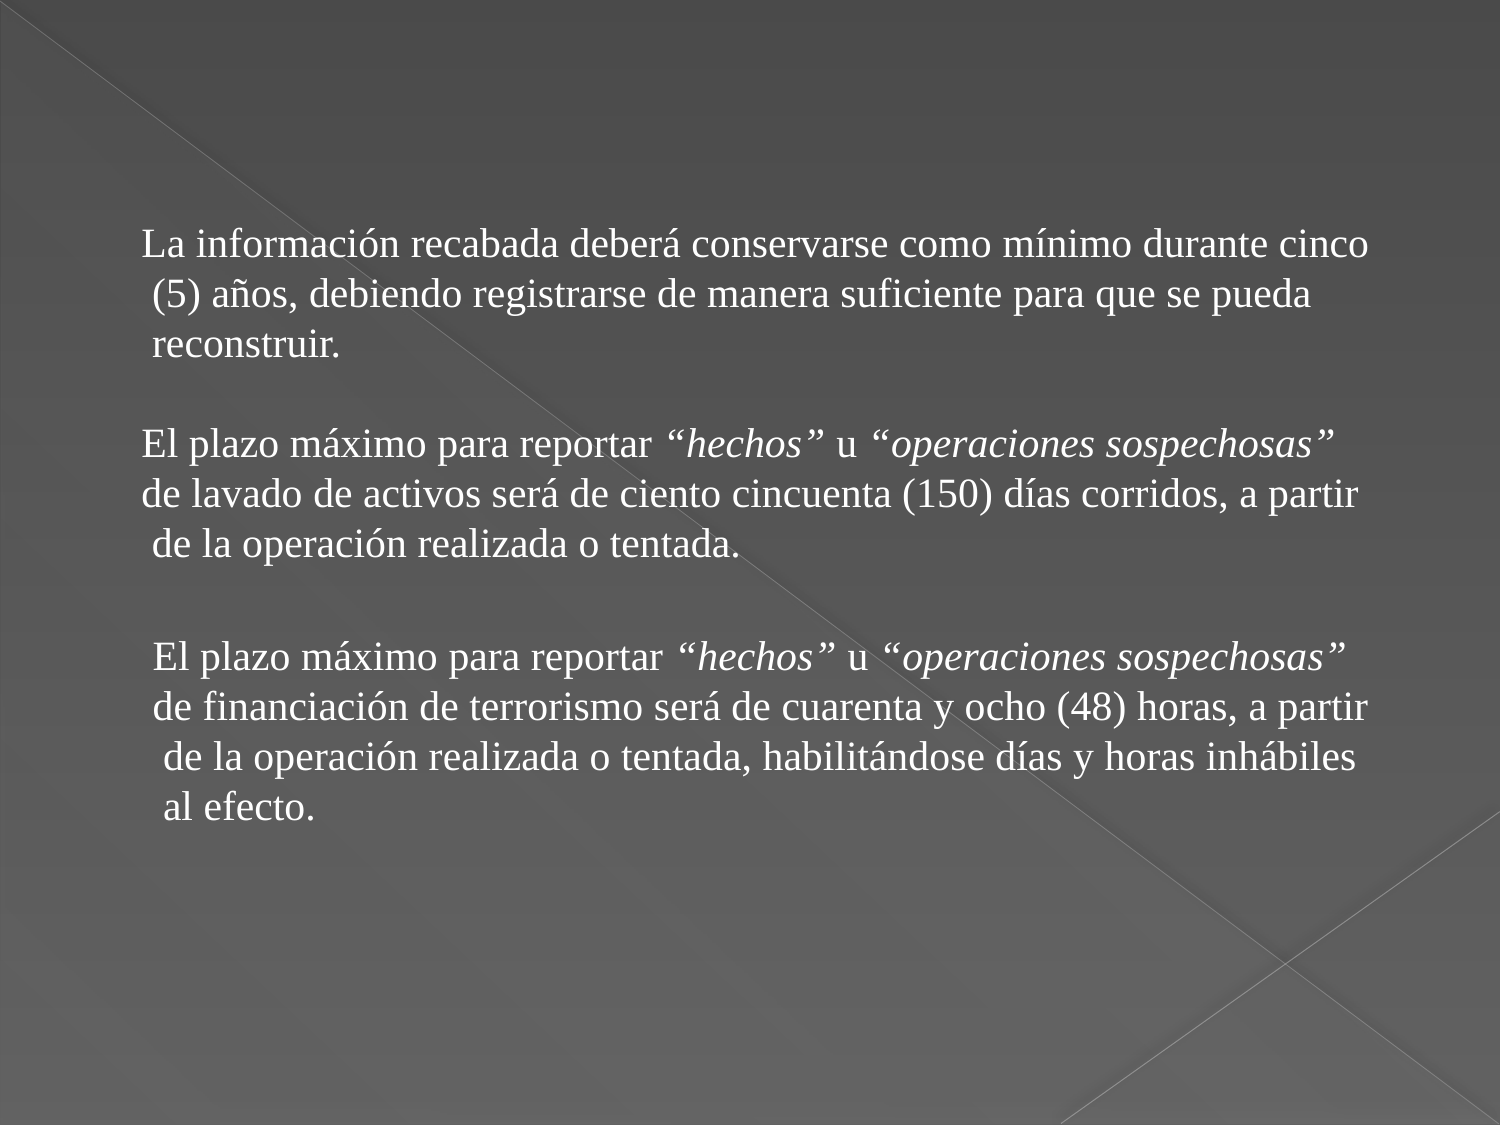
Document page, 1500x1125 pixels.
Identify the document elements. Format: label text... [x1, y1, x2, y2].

text_box El plazo máximo para reportar “hechos” u “operaciones sospechosas” de lavado de activos será de ciento cincuenta (150) días corridos, a partir de la operación realizada o tentada. [126, 408, 1375, 754]
text_box La información recabada deberá conservarse como mínimo durante cinco (5) años, debiendo registrarse de manera suficiente para que se pueda reconstruir. [126, 207, 1386, 443]
text_box El plazo máximo para reportar “hechos” u “operaciones sospechosas” de financiación de terrorismo será de cuarenta y ocho (48) horas, a partir de la operación realizada o tentada, habilitándose días y horas inhábiles al efecto. [137, 621, 1385, 1017]
